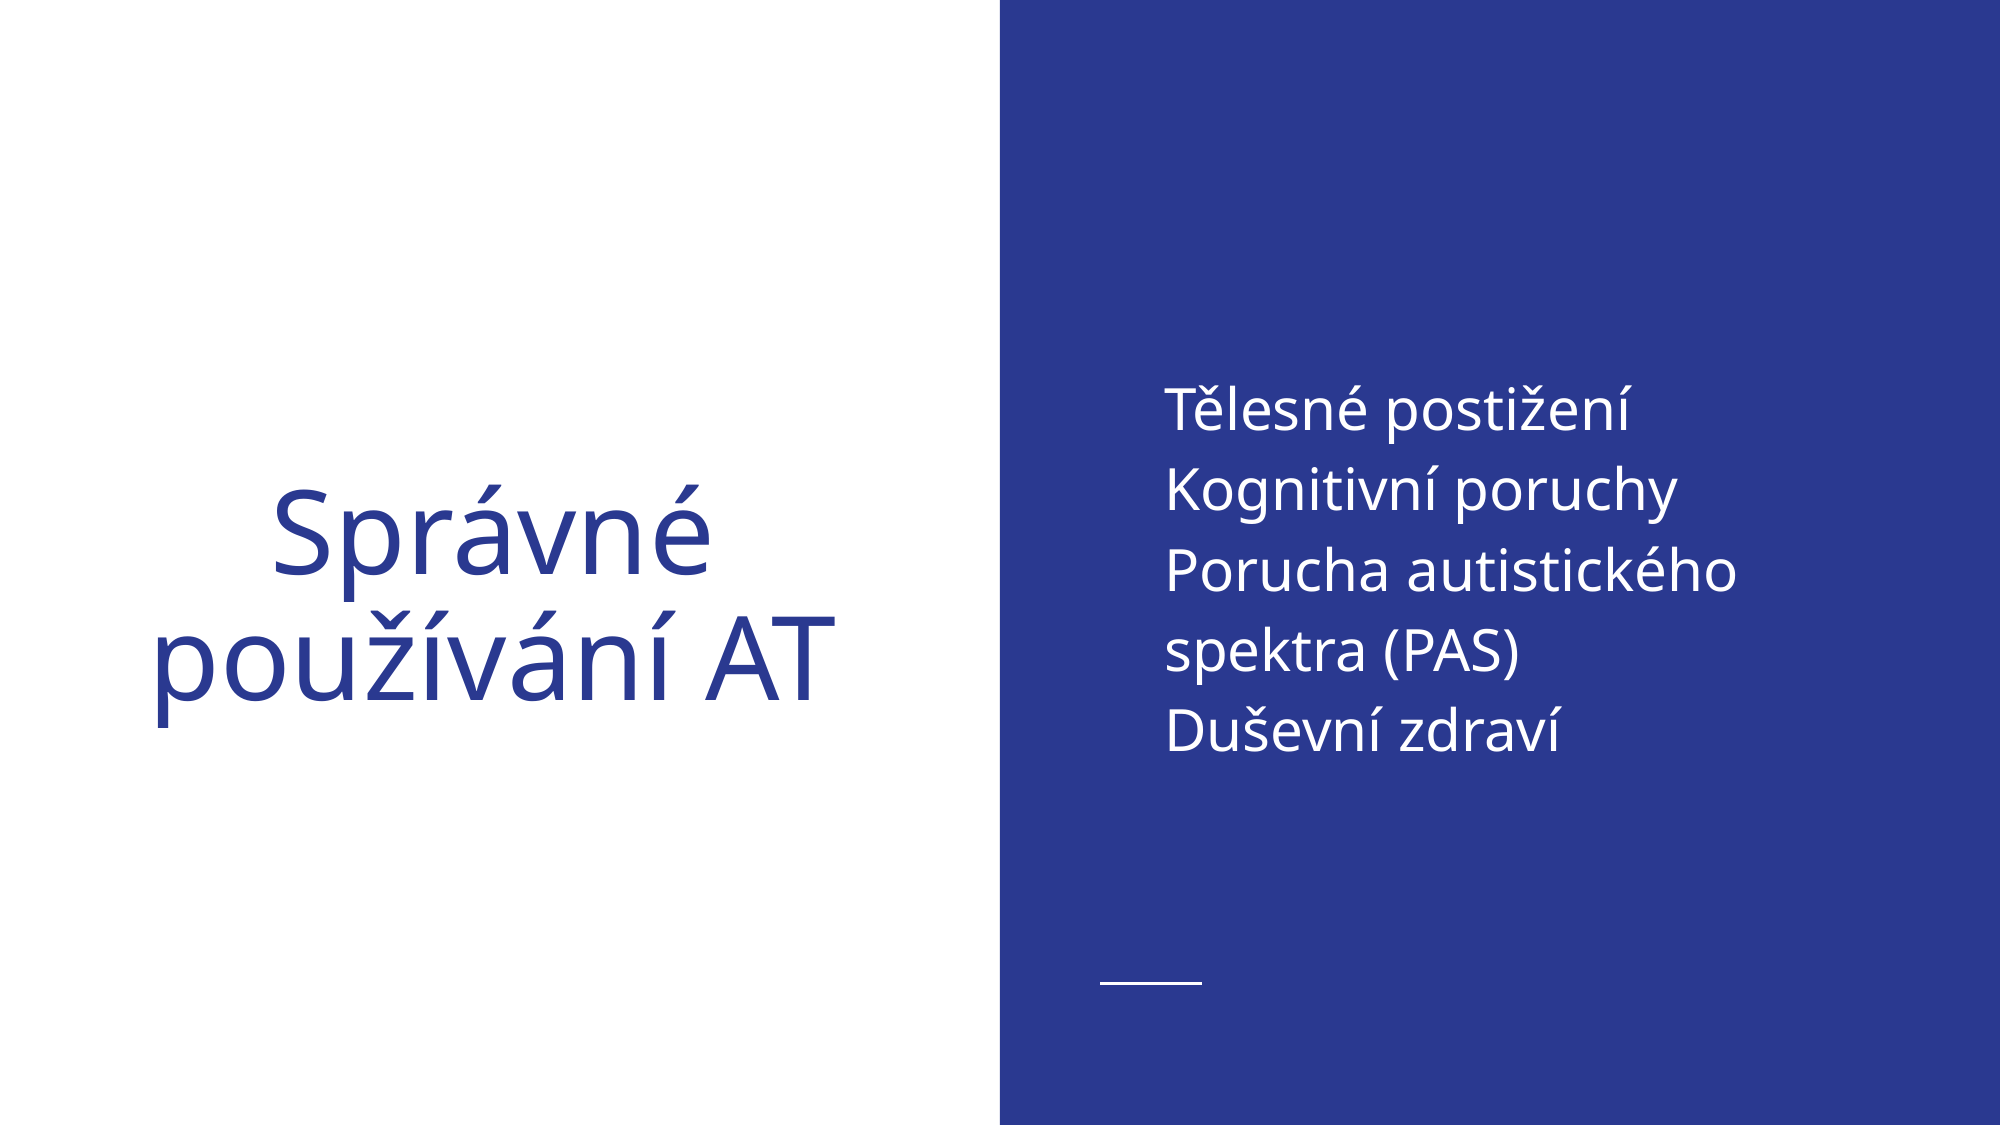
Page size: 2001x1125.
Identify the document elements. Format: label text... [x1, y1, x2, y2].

list Tělesné postižení Kognitivní poruchy Porucha autistického spektra (PAS) Duševní zdraví [1092, 158, 1933, 967]
title Správné používání AT [50, 391, 936, 734]
